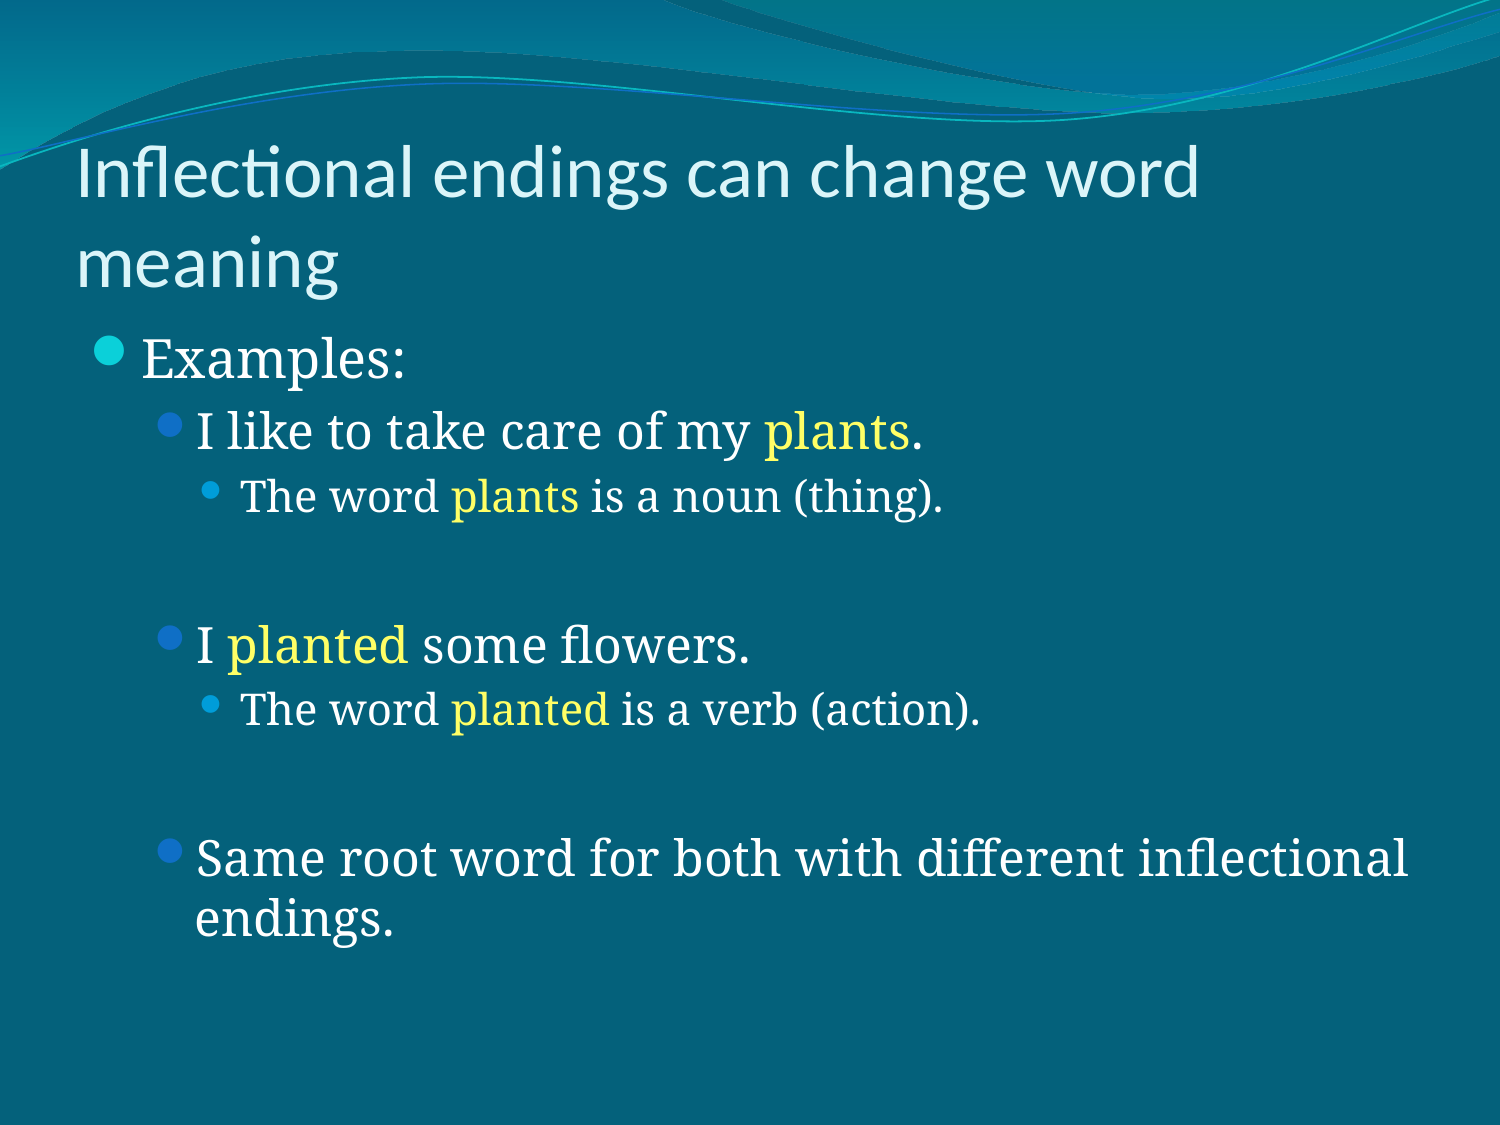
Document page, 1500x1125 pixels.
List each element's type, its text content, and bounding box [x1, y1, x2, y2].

list Examples: I like to take care of my plants. The word plants is a noun (thing). I planted some flowers. The word planted is a verb (action). Same root word for both with different inflectional endings. [75, 317, 1425, 1038]
title Inflectional endings can change word meaning [75, 115, 1425, 303]
